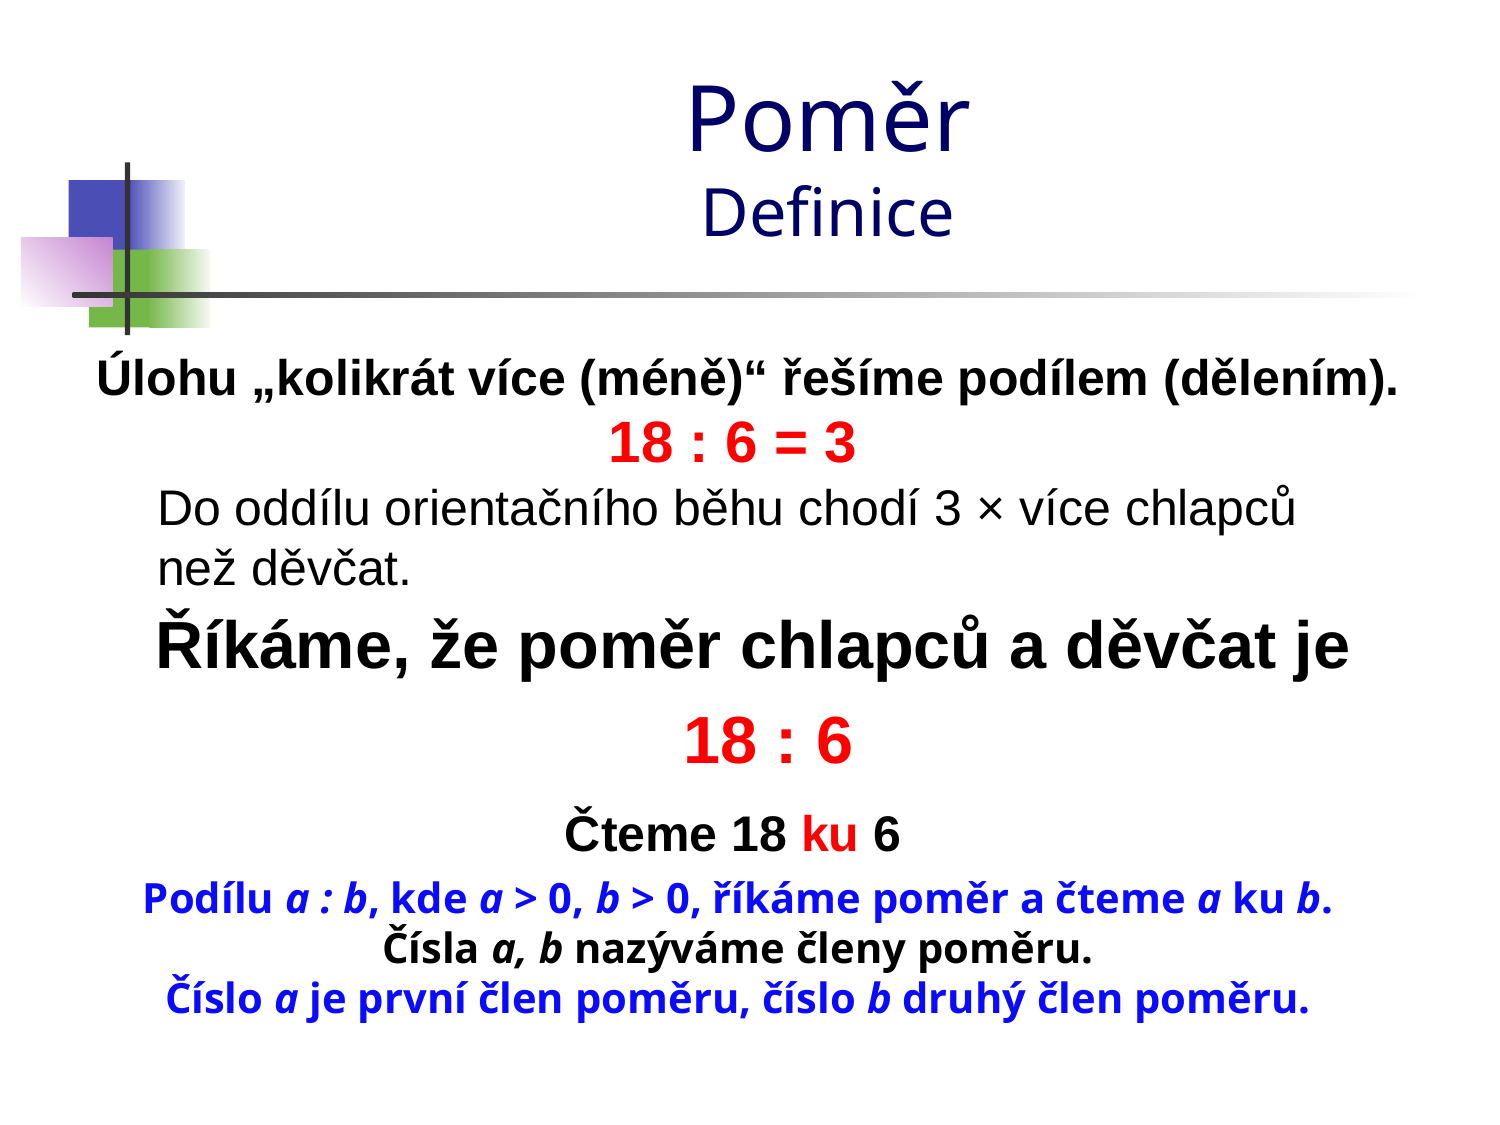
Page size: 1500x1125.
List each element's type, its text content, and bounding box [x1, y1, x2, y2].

text_box Čteme 18 ku 6 [112, 794, 1354, 864]
text_box Úlohu „kolikrát více (méně)“ řešíme podílem (dělením). [81, 338, 1464, 413]
text_box 18 : 6 [147, 689, 1389, 785]
title Poměr Definice [188, 34, 1468, 276]
text_box 18 : 6 = 3 [142, 397, 1324, 467]
text_box Do oddílu orientačního běhu chodí 3 × více chlapců než děvčat. [142, 467, 1365, 594]
text_box Říkáme, že poměr chlapců a děvčat je [125, 594, 1382, 690]
text_box Podílu a : b, kde a > 0, b > 0, říkáme poměr a čteme a ku b. Čísla a, b nazýváme členy poměru. Číslo a je první člen poměru, číslo b druhý člen poměru. [35, 864, 1441, 1080]
